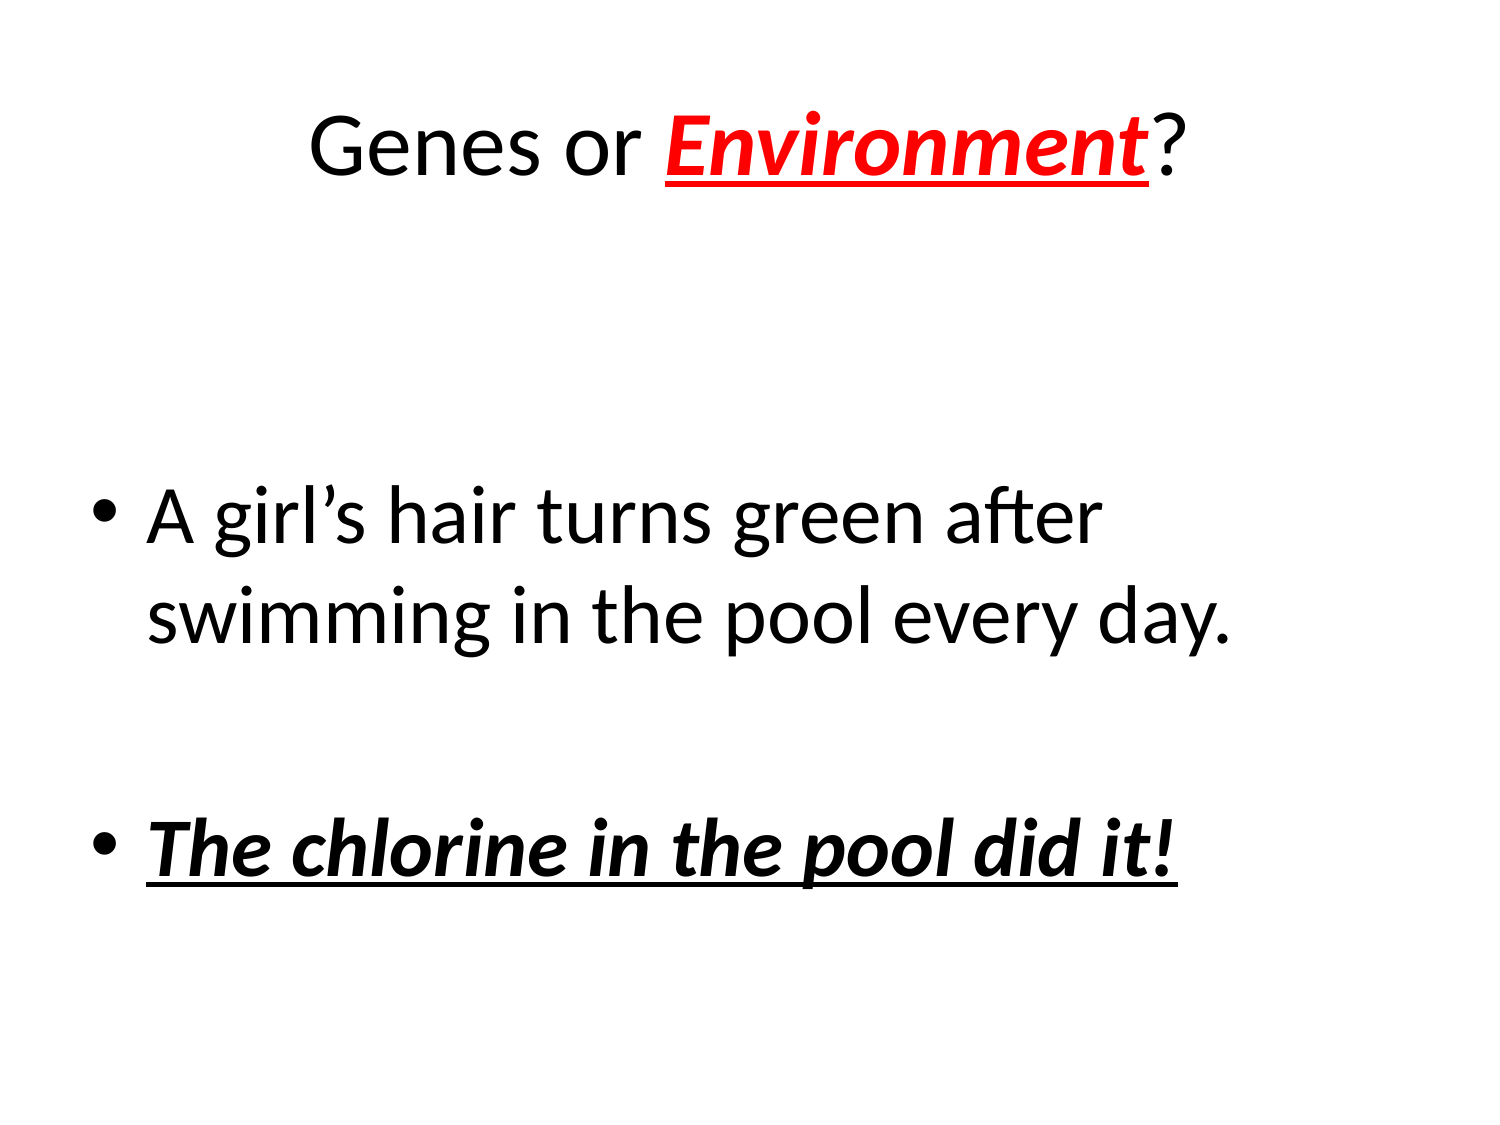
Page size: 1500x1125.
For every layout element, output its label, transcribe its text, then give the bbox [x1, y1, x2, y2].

list A girl’s hair turns green after swimming in the pool every day. The chlorine in the pool did it! [75, 262, 1336, 1005]
title Genes or Environment? [75, 45, 1425, 233]
